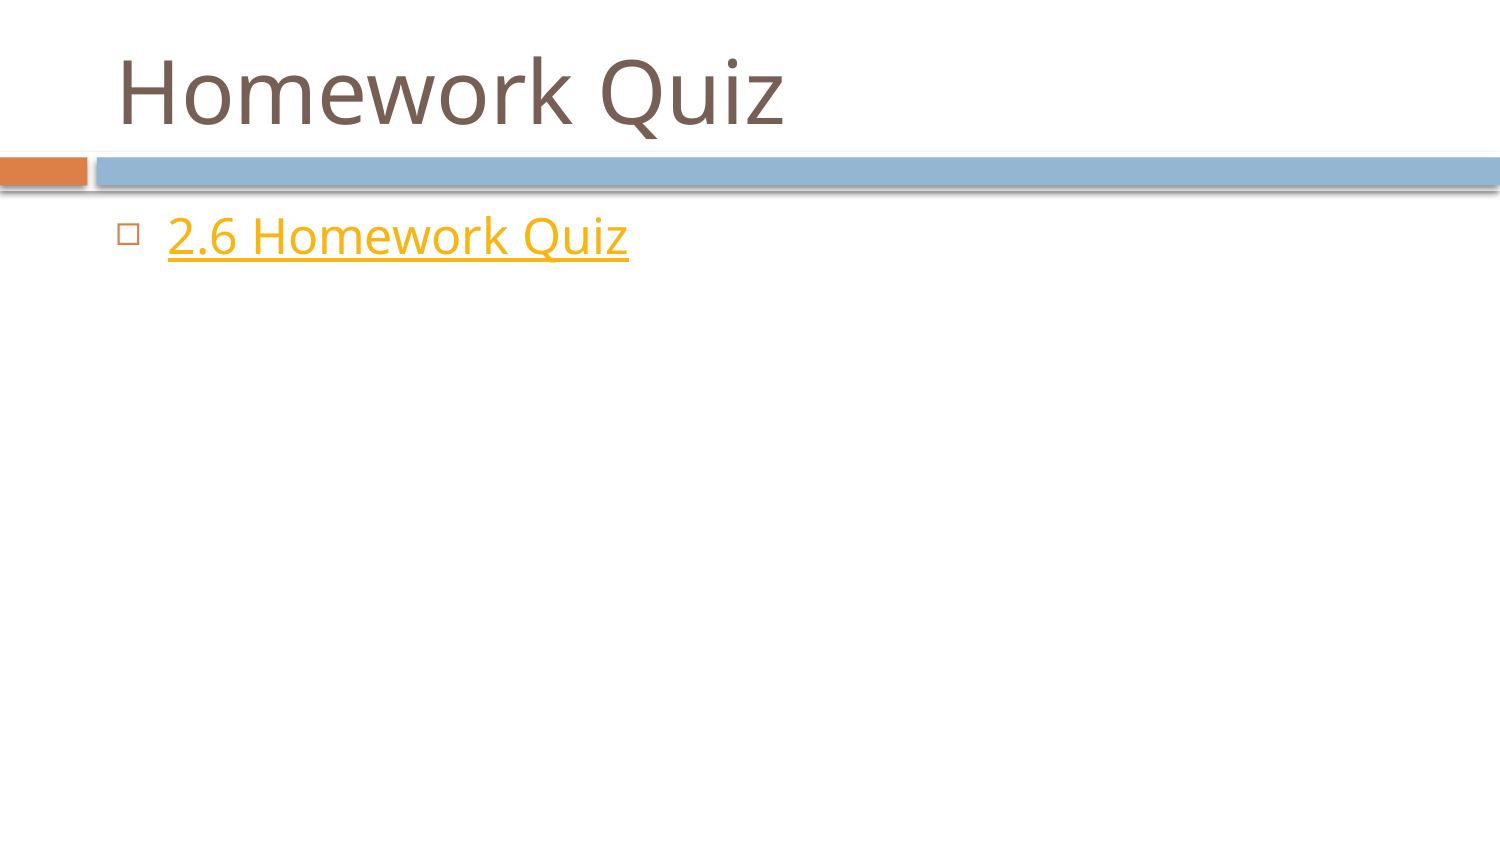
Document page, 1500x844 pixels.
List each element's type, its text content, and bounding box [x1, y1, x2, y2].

list 2.6 Homework Quiz [100, 196, 1438, 750]
title Homework Quiz [100, 28, 1438, 150]
